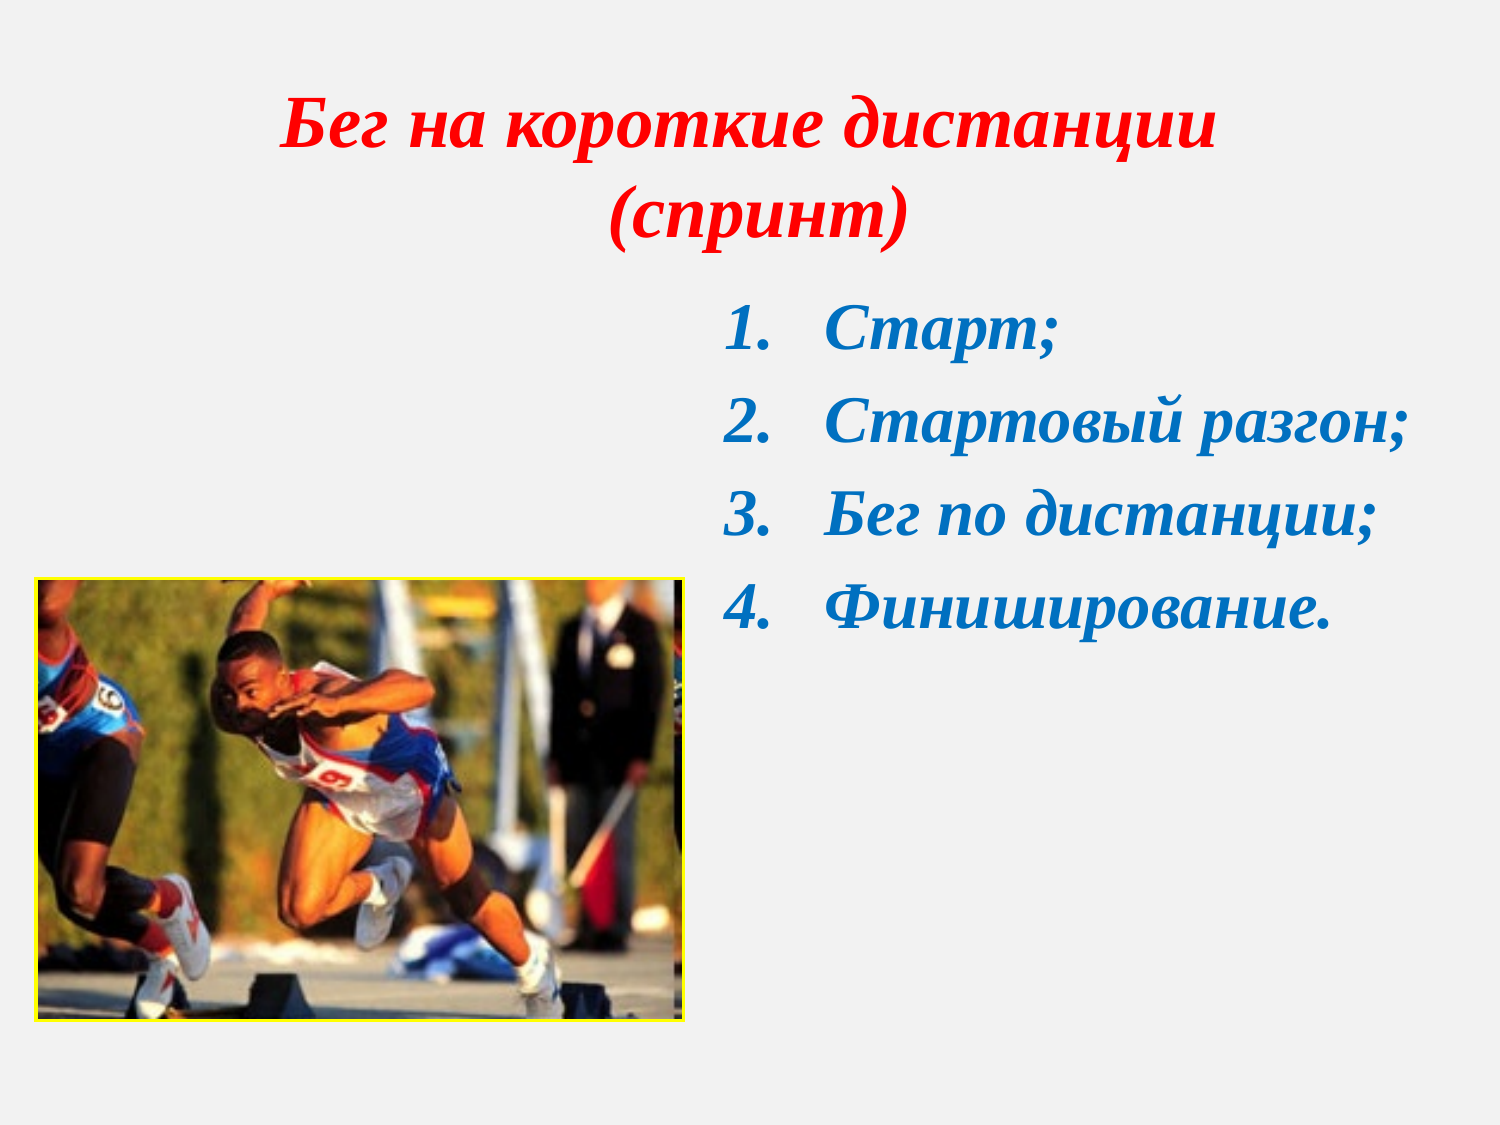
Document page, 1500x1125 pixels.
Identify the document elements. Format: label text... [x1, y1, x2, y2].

title Бег на короткие дистанции (спринт) [37, 49, 1463, 276]
list Старт; Стартовый разгон; Бег по дистанции; Финиширование. [709, 274, 1485, 726]
picture [37, 579, 682, 1020]
